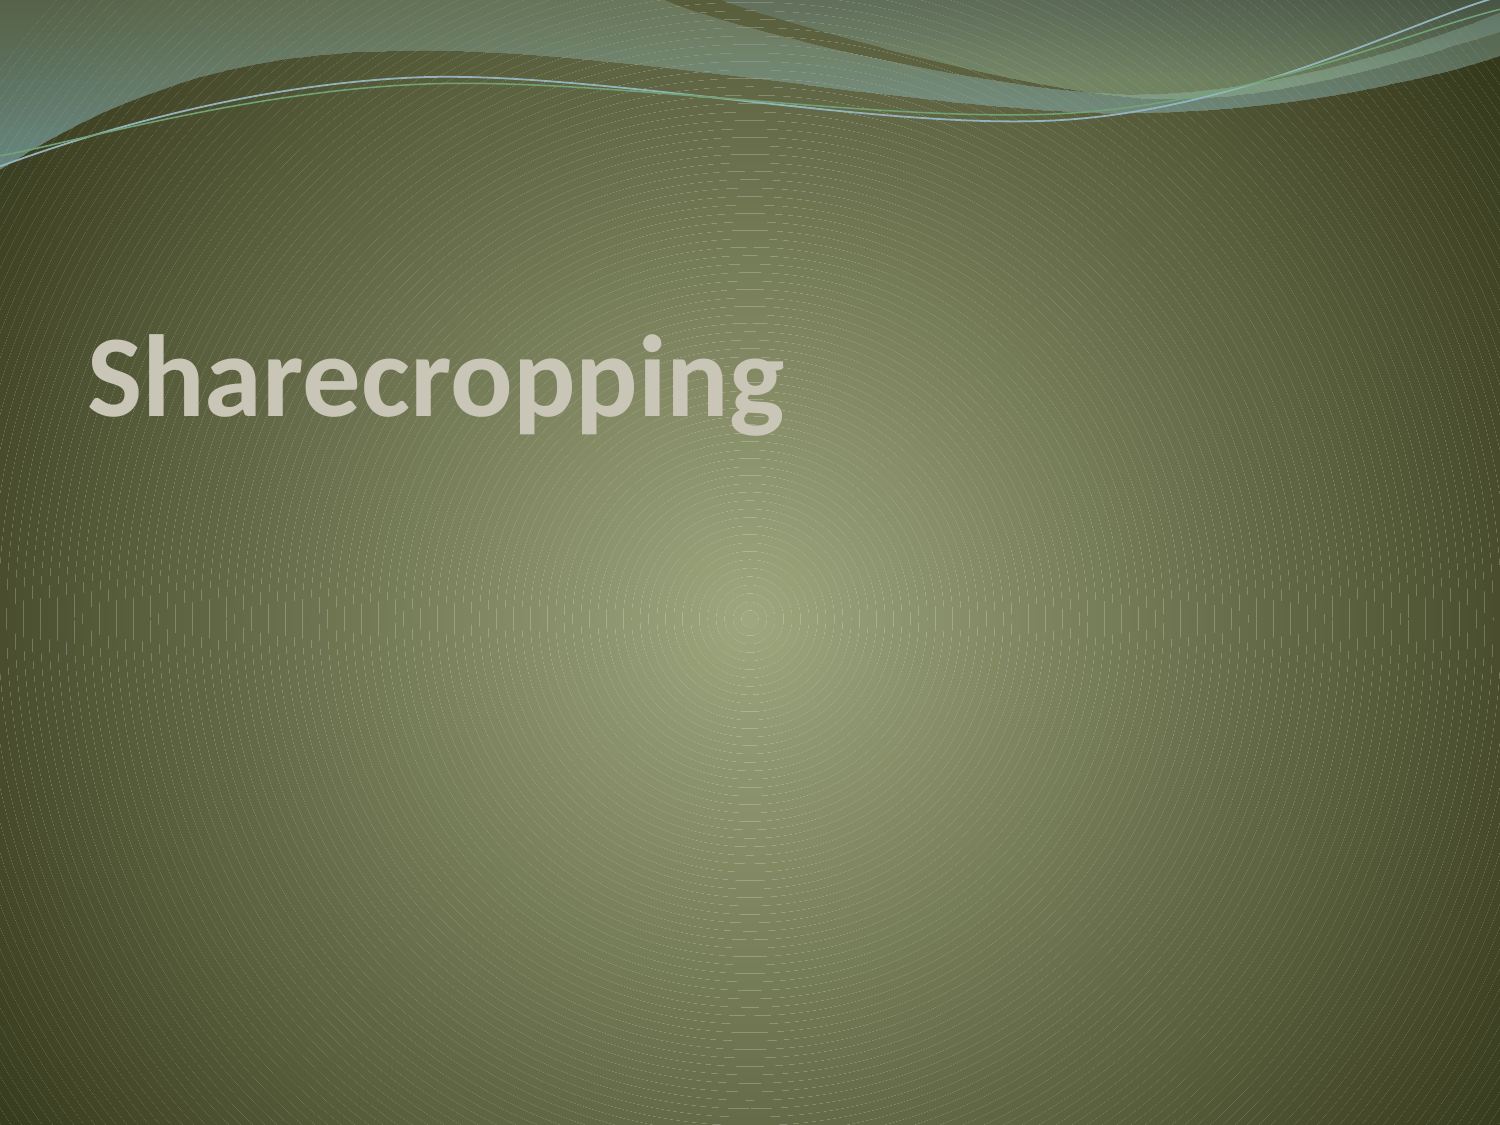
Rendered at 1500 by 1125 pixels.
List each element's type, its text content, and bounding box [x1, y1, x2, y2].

title Sharecropping [86, 216, 1362, 440]
